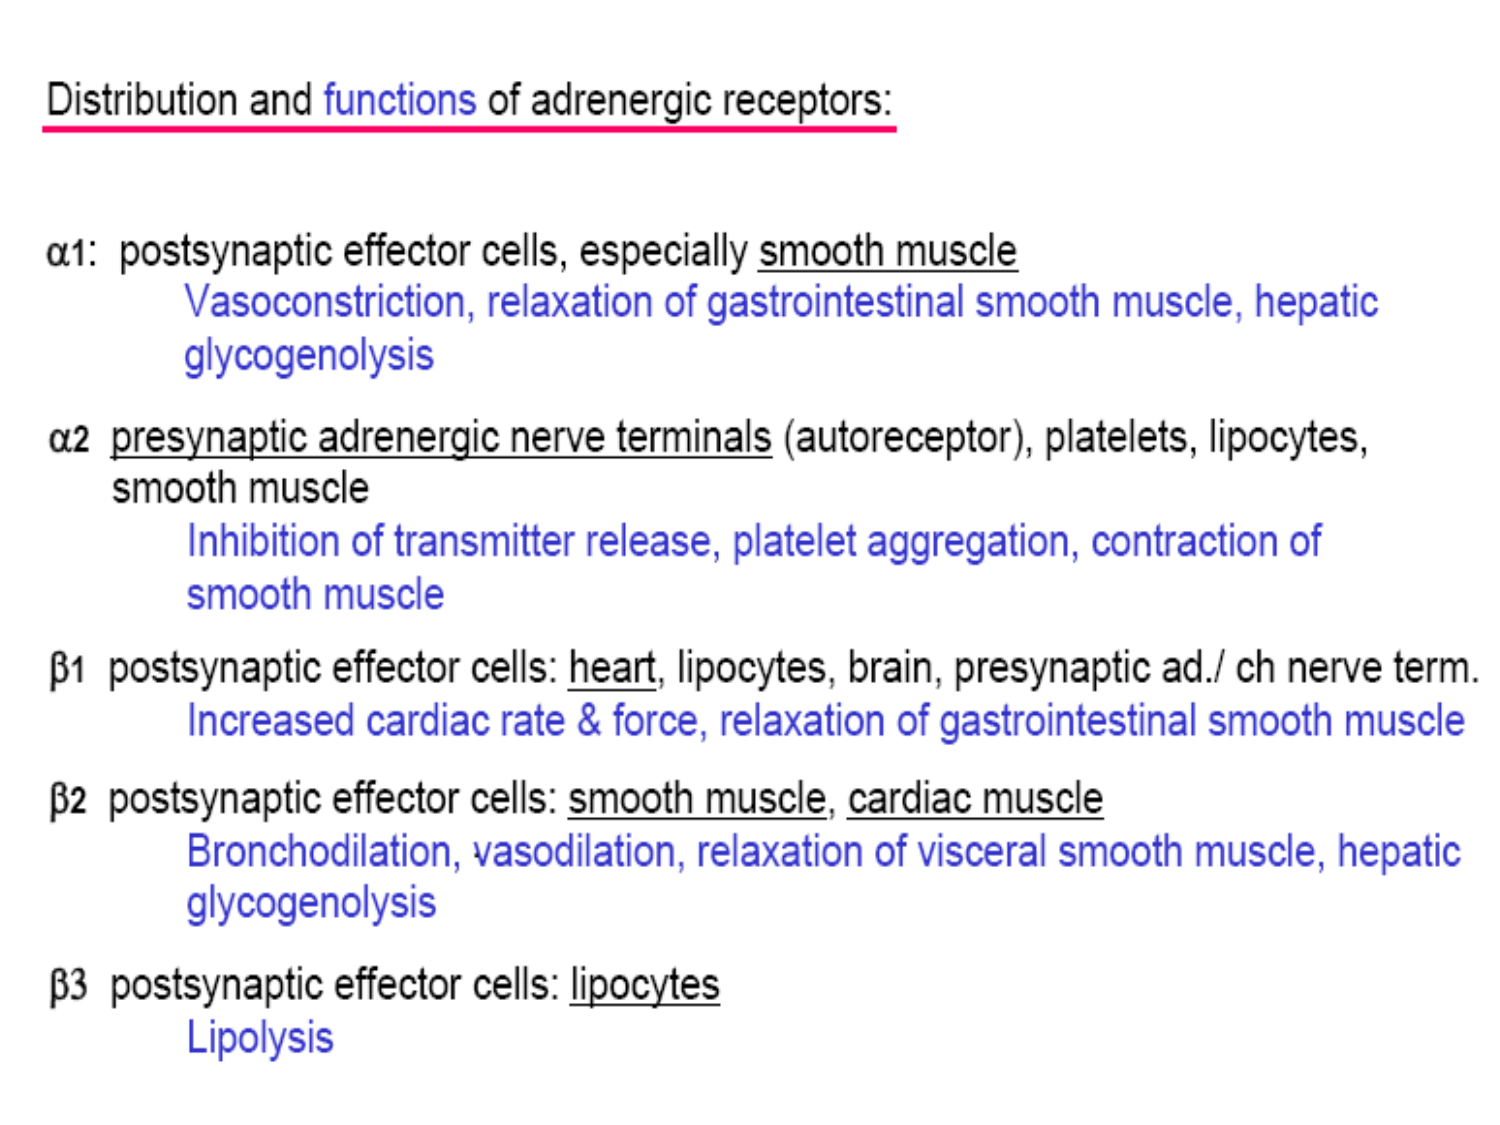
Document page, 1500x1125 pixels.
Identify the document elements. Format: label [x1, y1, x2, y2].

text_box [0, 49, 1500, 1113]
